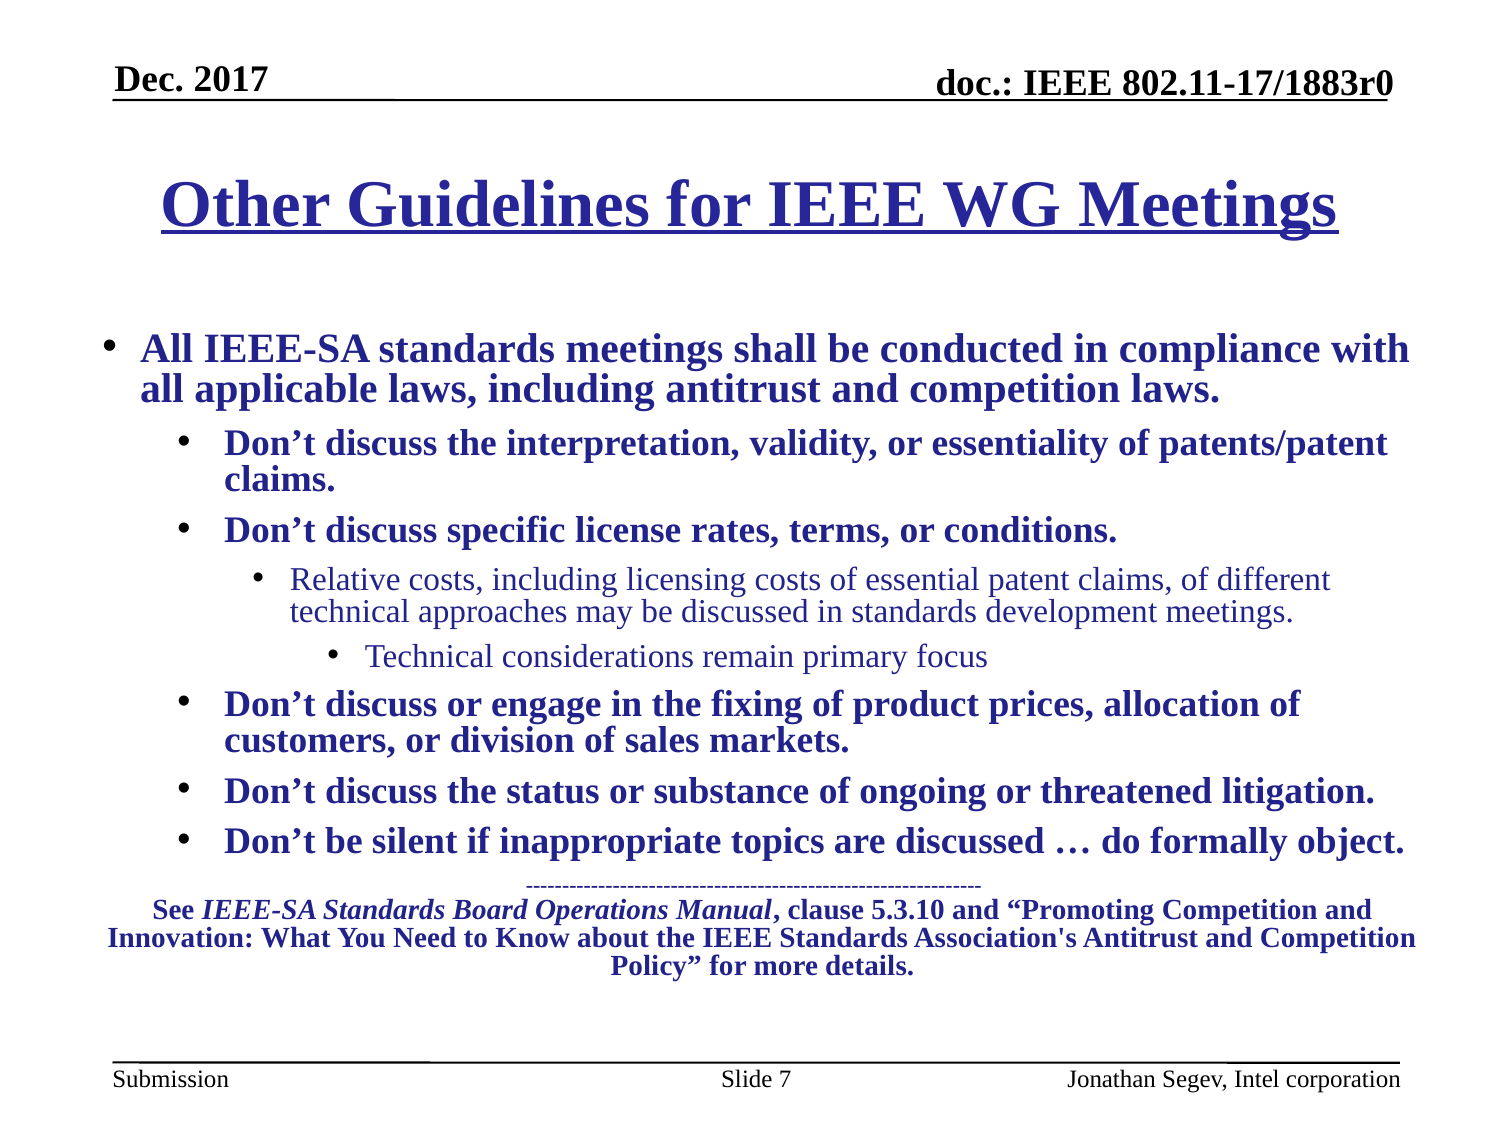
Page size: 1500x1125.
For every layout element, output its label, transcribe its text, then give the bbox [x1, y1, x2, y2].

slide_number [114, 54, 423, 100]
footer Jonathan Segev, Intel corporation [878, 1061, 1402, 1093]
slide_number Slide 7 [712, 1061, 800, 1123]
title Other Guidelines for IEEE WG Meetings [112, 112, 1388, 287]
text_box All IEEE-SA standards meetings shall be conducted in compliance with all applicable laws, including antitrust and competition laws. Don’t discuss the interpretation, validity, or essentiality of patents/patent claims. Don’t discuss specific license rates, terms, or conditions. Relative costs, including licensing costs of essential patent claims, of different technical approaches may be discussed in standards development meetings. Technical considerations remain primary focus Don’t discuss or engage in the fixing of product prices, allocation of customers, or division of sales markets. Don’t discuss the status or substance of ongoing or threatened litigation. Don’t be silent if inappropriate topics are discussed … do formally object. --------------------------------------------------------------- See IEEE-SA Standards Board Operations Manual, clause 5.3.10 and “Promoting Competition and Innovation: What You Need to Know about the IEEE Standards Association's Antitrust and Competition Policy” for more details. [87, 287, 1438, 1050]
